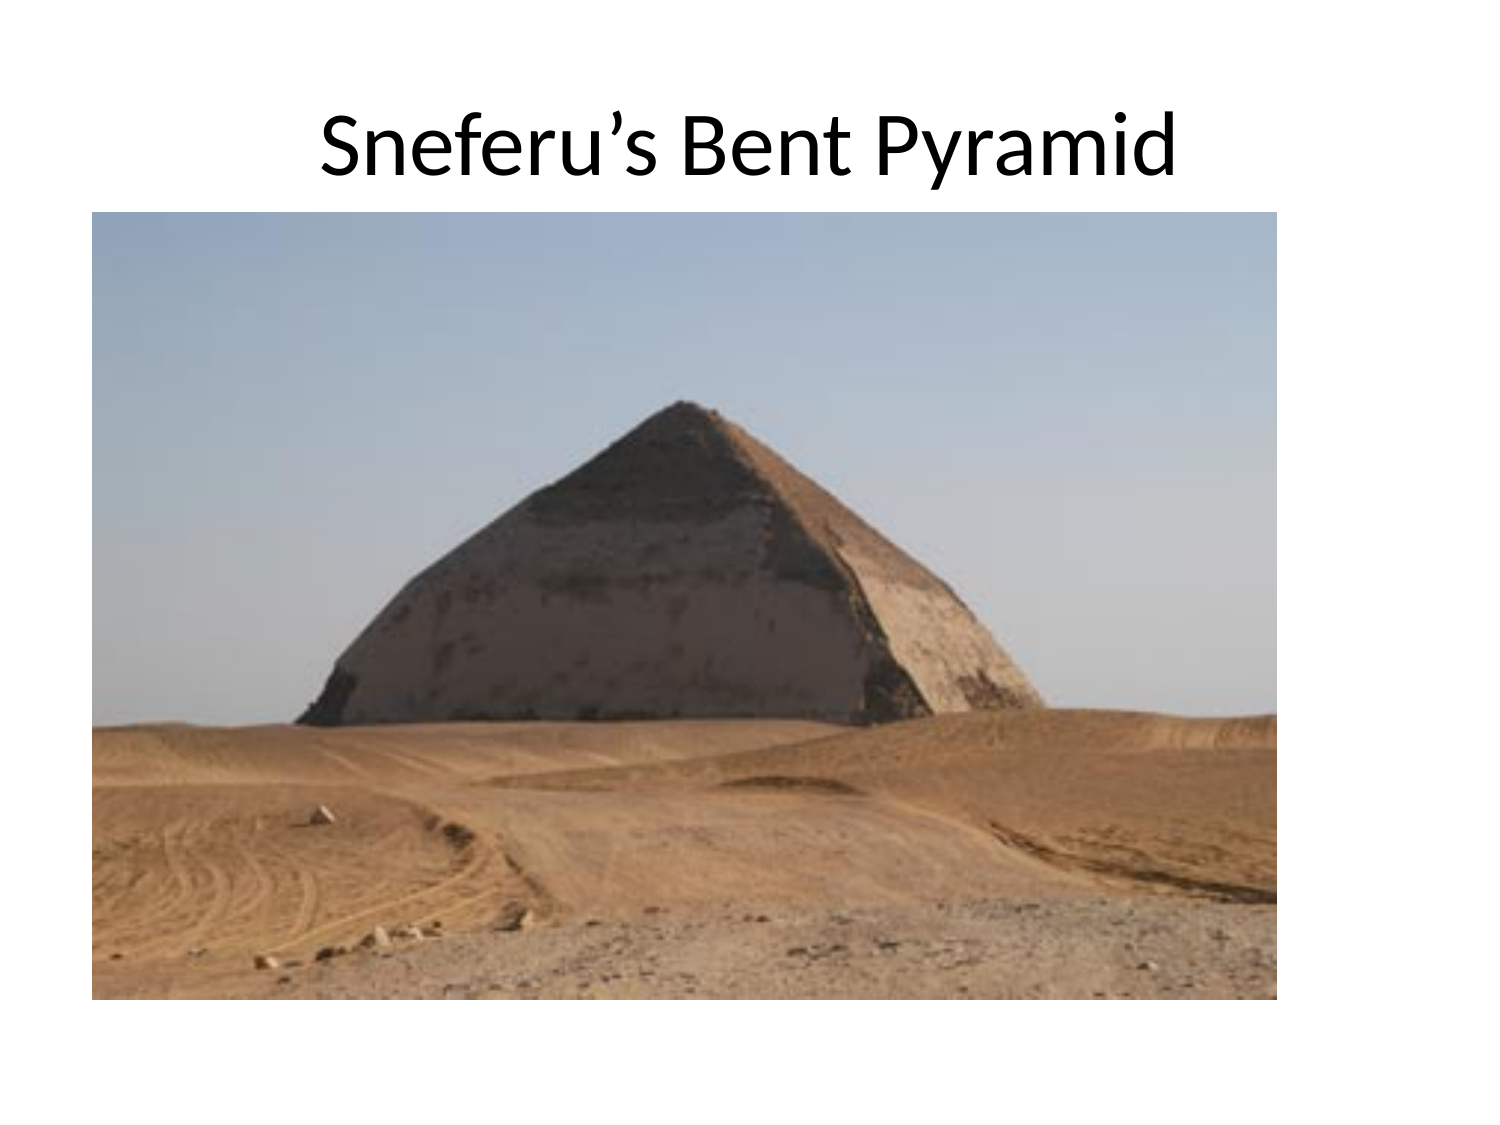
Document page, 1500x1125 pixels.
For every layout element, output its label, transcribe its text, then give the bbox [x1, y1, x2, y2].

title Sneferu’s Bent Pyramid [75, 45, 1425, 233]
picture [91, 212, 1277, 1001]
